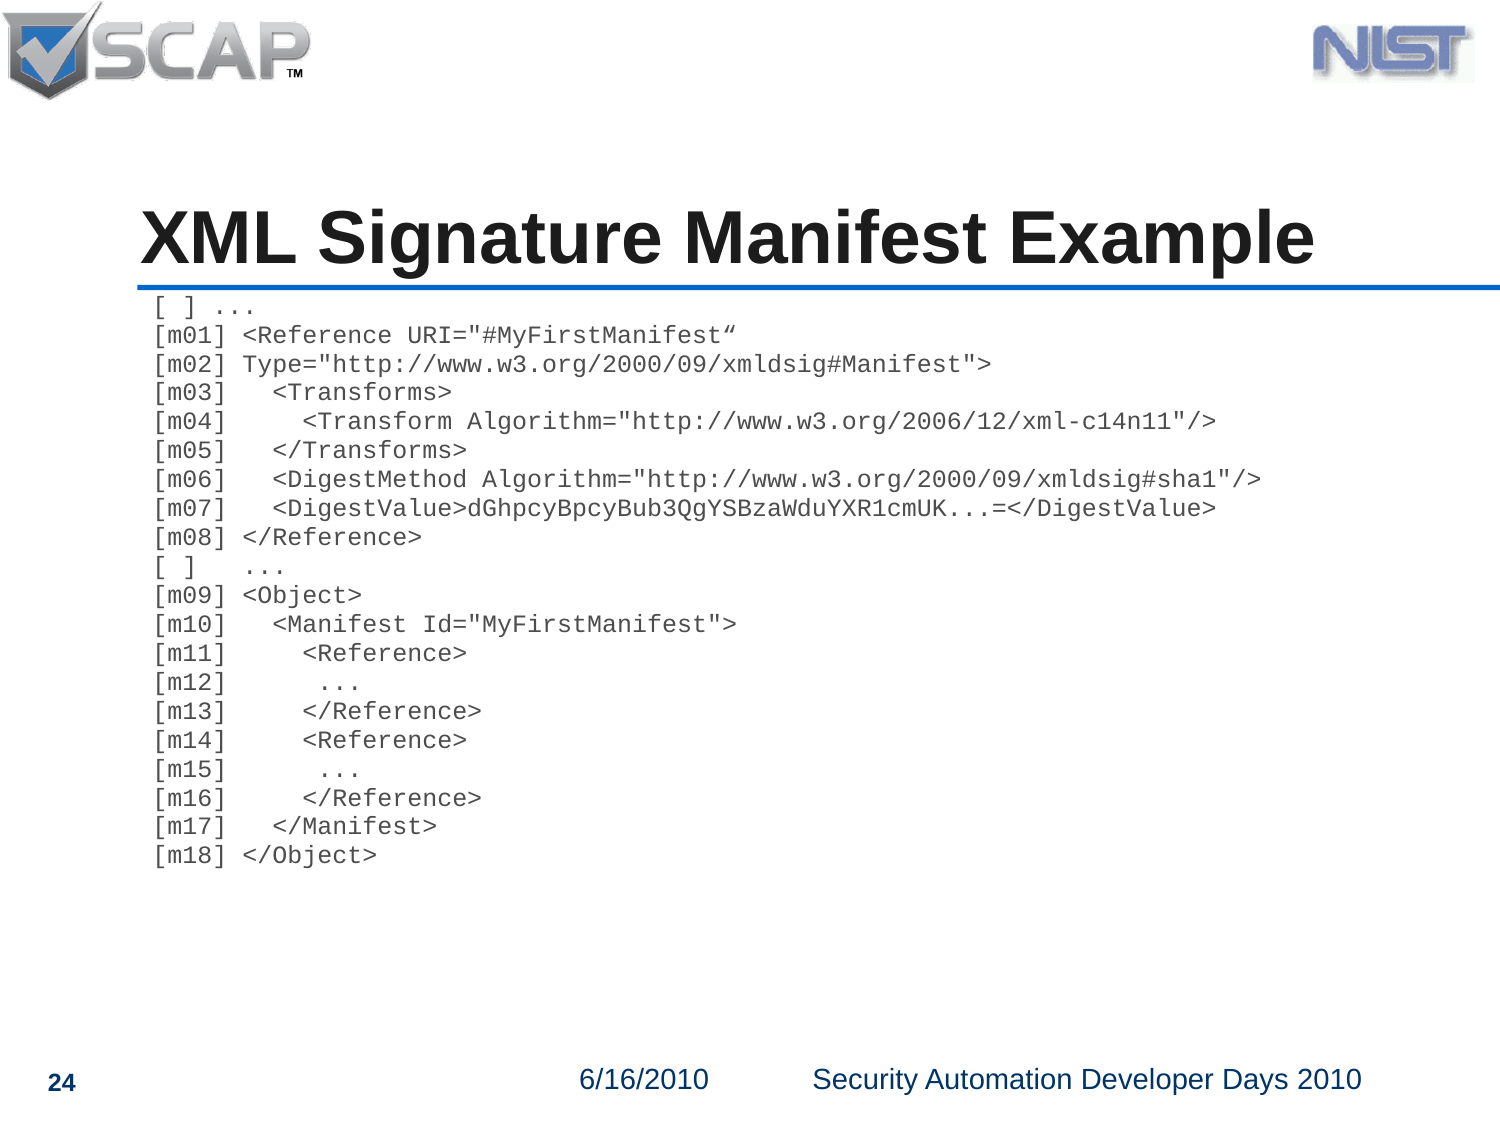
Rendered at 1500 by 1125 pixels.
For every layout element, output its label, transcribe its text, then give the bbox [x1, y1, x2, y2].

footer Security Automation Developer Days 2010 [749, 1024, 1426, 1104]
picture [1312, 24, 1475, 83]
list [ ] ... [m01] <Reference URI="#MyFirstManifest“ [m02] Type="http://www.w3.org/2000/09/xmldsig#Manifest"> [m03] <Transforms> [m04] <Transform Algorithm="http://www.w3.org/2006/12/xml-c14n11"/> [m05] </Transforms> [m06] <DigestMethod Algorithm="http://www.w3.org/2000/09/xmldsig#sha1"/> [m07] <DigestValue>dGhpcyBpcyBub3QgYSBzaWduYXR1cmUK...=</DigestValue> [m08] </Reference> [ ] ... [m09] <Object> [m10] <Manifest Id="MyFirstManifest"> [m11] <Reference> [m12] ... [m13] </Reference> [m14] <Reference> [m15] ... [m16] </Reference> [m17] </Manifest> [m18] </Object> [137, 287, 1400, 1026]
title XML Signature Manifest Example [124, 99, 1426, 288]
slide_number 24 [13, 1023, 111, 1105]
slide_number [374, 1026, 725, 1104]
picture [0, 0, 313, 103]
